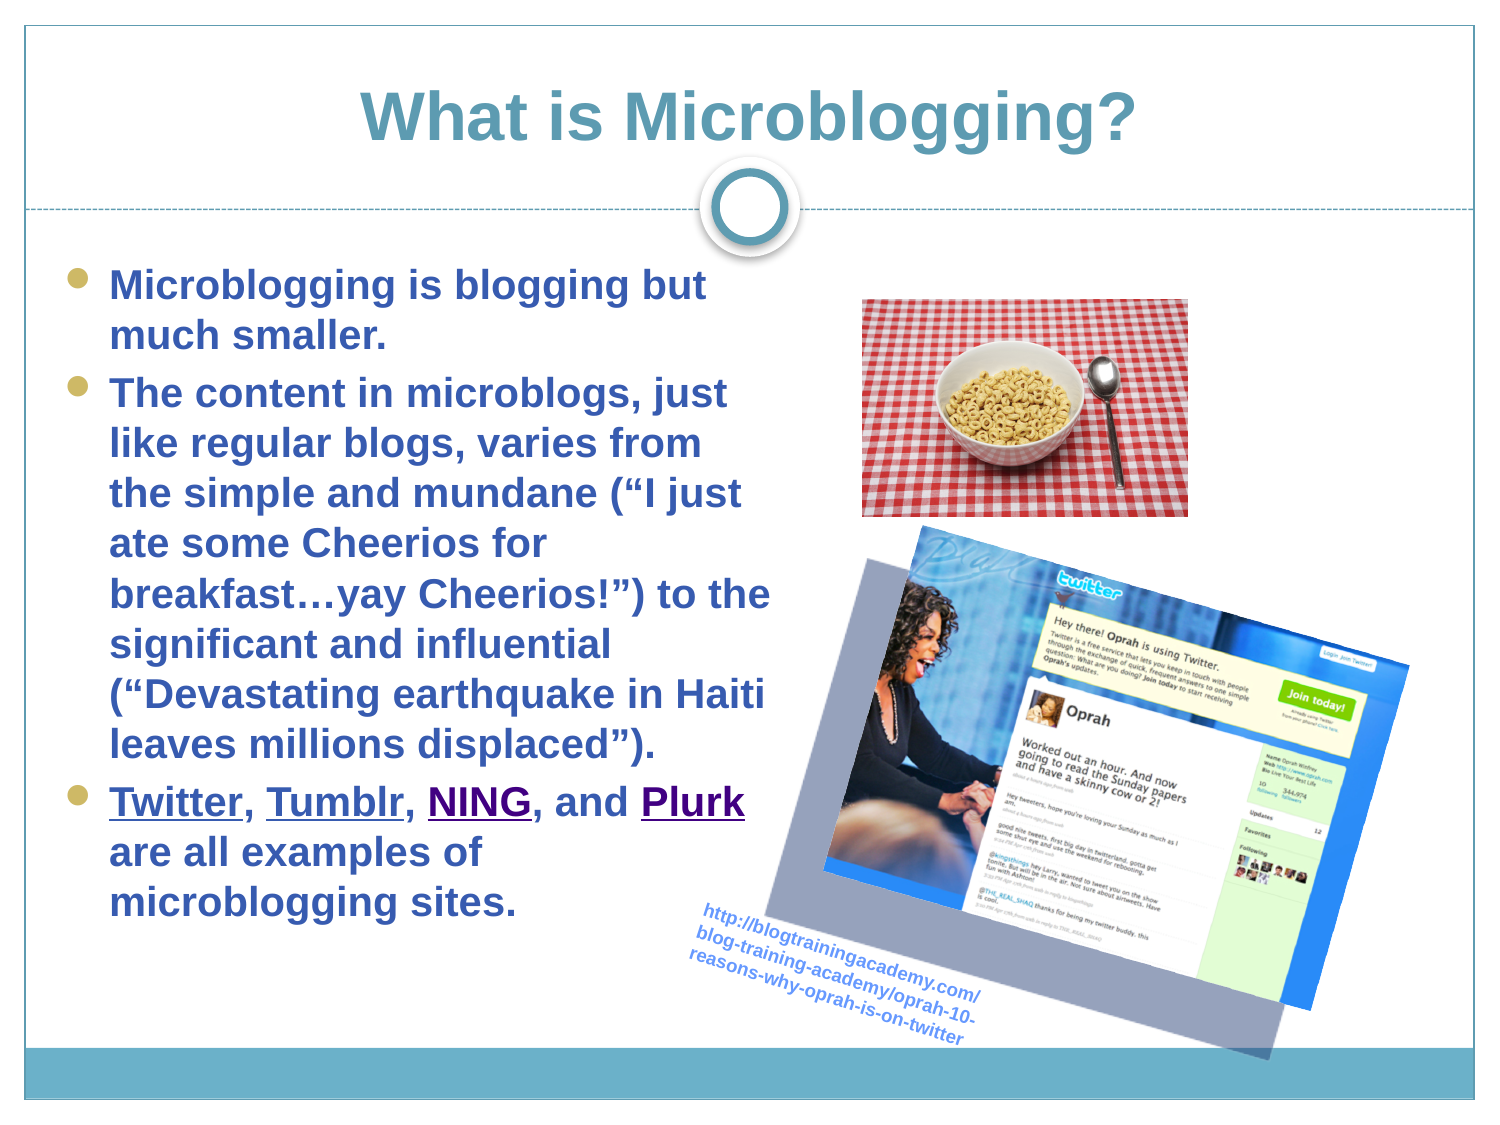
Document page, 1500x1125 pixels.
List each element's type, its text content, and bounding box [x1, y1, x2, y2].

list Microblogging is blogging but much smaller. The content in microblogs, just like regular blogs, varies from the simple and mundane (“I just ate some Cheerios for breakfast…yay Cheerios!”) to the significant and influential (“Devastating earthquake in Haiti leaves millions displaced”). Twitter, Tumblr, NING, and Plurk are all examples of microblogging sites. [49, 249, 788, 1005]
picture [905, 526, 1134, 587]
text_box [674, 587, 1370, 1020]
picture [862, 299, 1188, 517]
title What is Microblogging? [49, 37, 1450, 163]
picture [1370, 655, 1409, 801]
